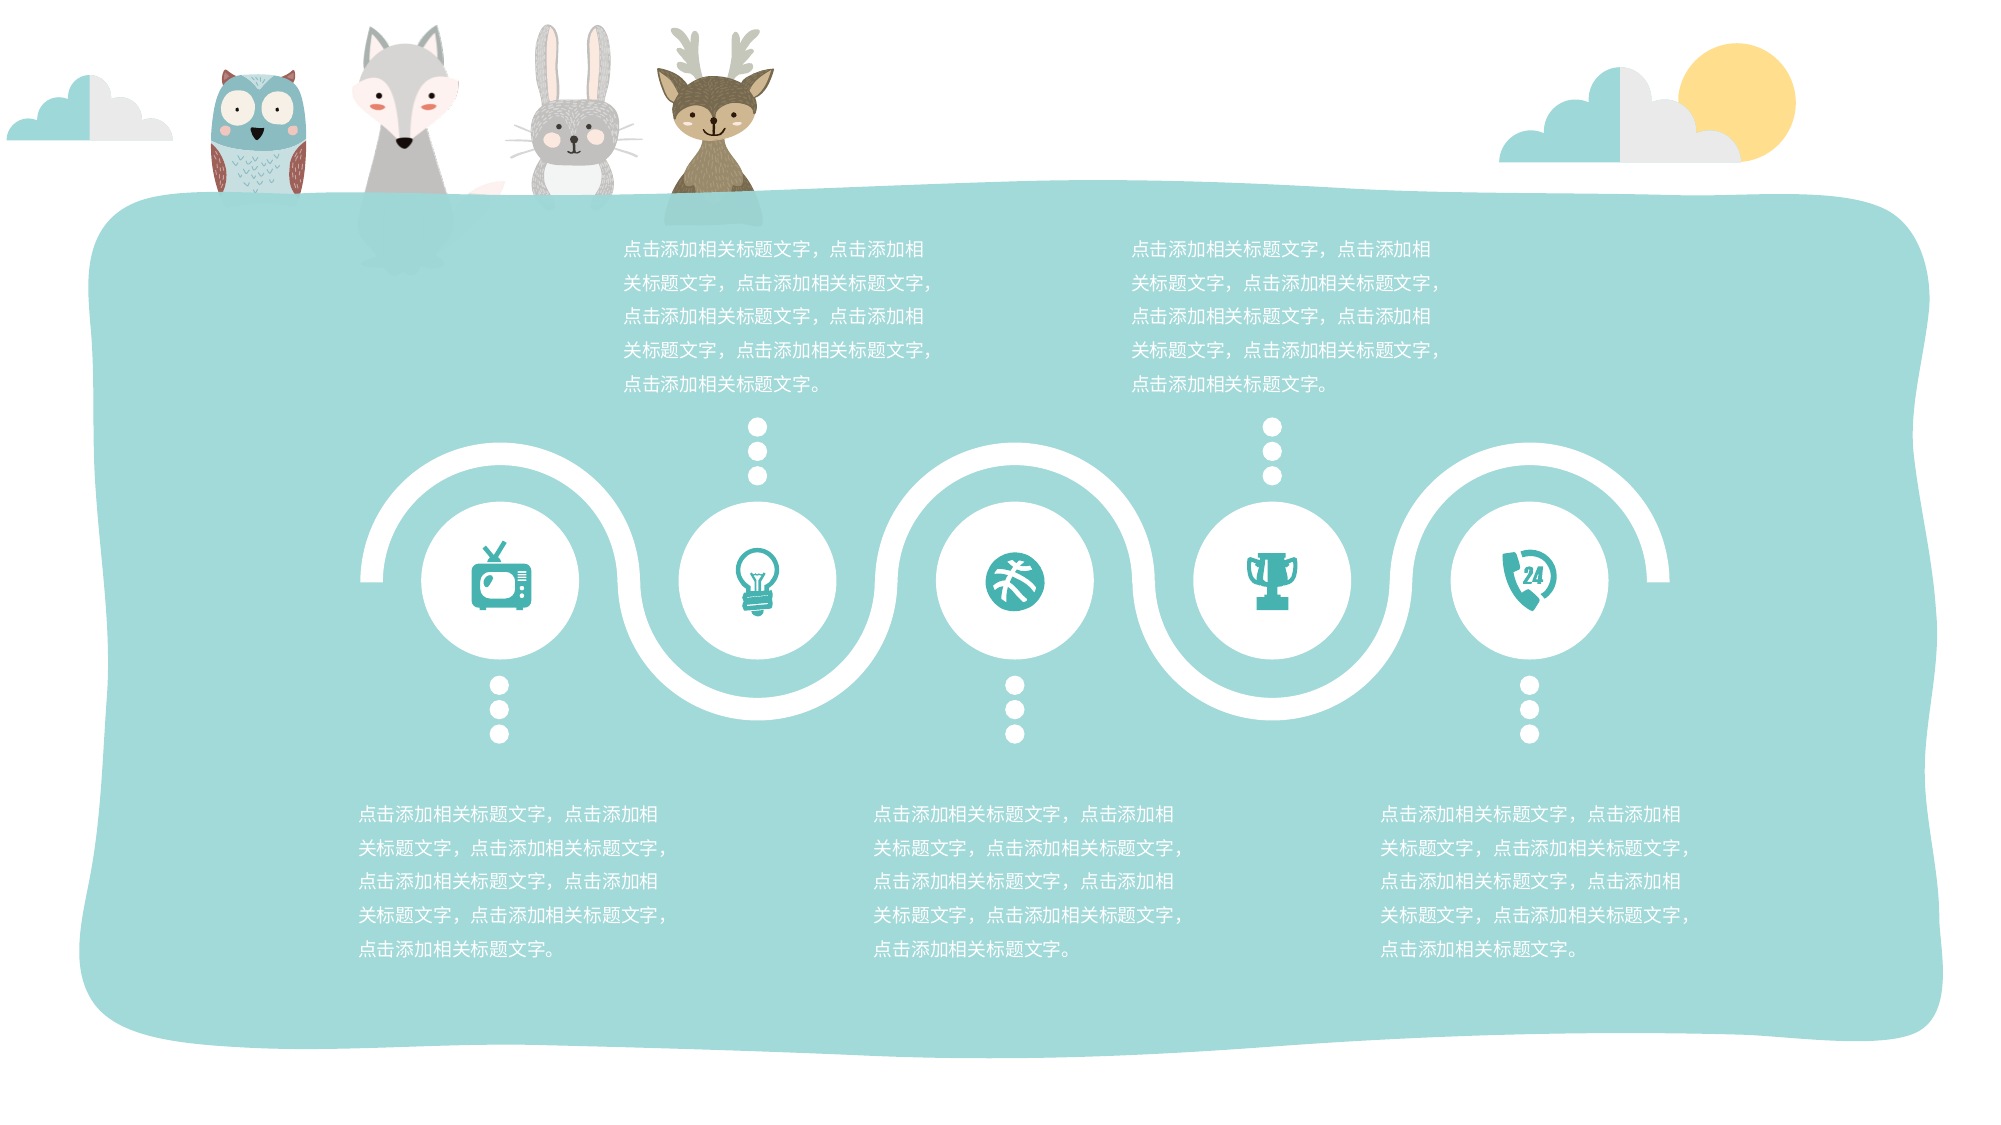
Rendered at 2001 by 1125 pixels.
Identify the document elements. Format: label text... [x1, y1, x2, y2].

text_box 点击添加相关标题文字，点击添加相关标题文字，点击添加相关标题文字，点击添加相关标题文字，点击添加相关标题文字，点击添加相关标题文字，点击添加相关标题文字。 [858, 783, 1191, 968]
picture [352, 24, 505, 194]
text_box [935, 501, 1094, 660]
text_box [747, 417, 768, 486]
text_box 点击添加相关标题文字，点击添加相关标题文字，点击添加相关标题文字，点击添加相关标题文字，点击添加相关标题文字，点击添加相关标题文字，点击添加相关标题文字。 [343, 783, 675, 968]
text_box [1519, 675, 1540, 744]
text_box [1193, 501, 1352, 660]
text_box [421, 501, 580, 660]
text_box 点击添加相关标题文字，点击添加相关标题文字，点击添加相关标题文字，点击添加相关标题文字，点击添加相关标题文字，点击添加相关标题文字，点击添加相关标题文字。 [608, 219, 940, 403]
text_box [360, 440, 1670, 723]
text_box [1262, 417, 1282, 486]
text_box 点击添加相关标题文字，点击添加相关标题文字，点击添加相关标题文字，点击添加相关标题文字，点击添加相关标题文字，点击添加相关标题文字，点击添加相关标题文字。 [1365, 783, 1698, 968]
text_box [678, 501, 837, 660]
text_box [1005, 675, 1025, 744]
text_box 点击添加相关标题文字，点击添加相关标题文字，点击添加相关标题文字，点击添加相关标题文字，点击添加相关标题文字，点击添加相关标题文字，点击添加相关标题文字。 [1116, 219, 1448, 403]
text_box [1450, 501, 1609, 660]
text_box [489, 675, 509, 744]
